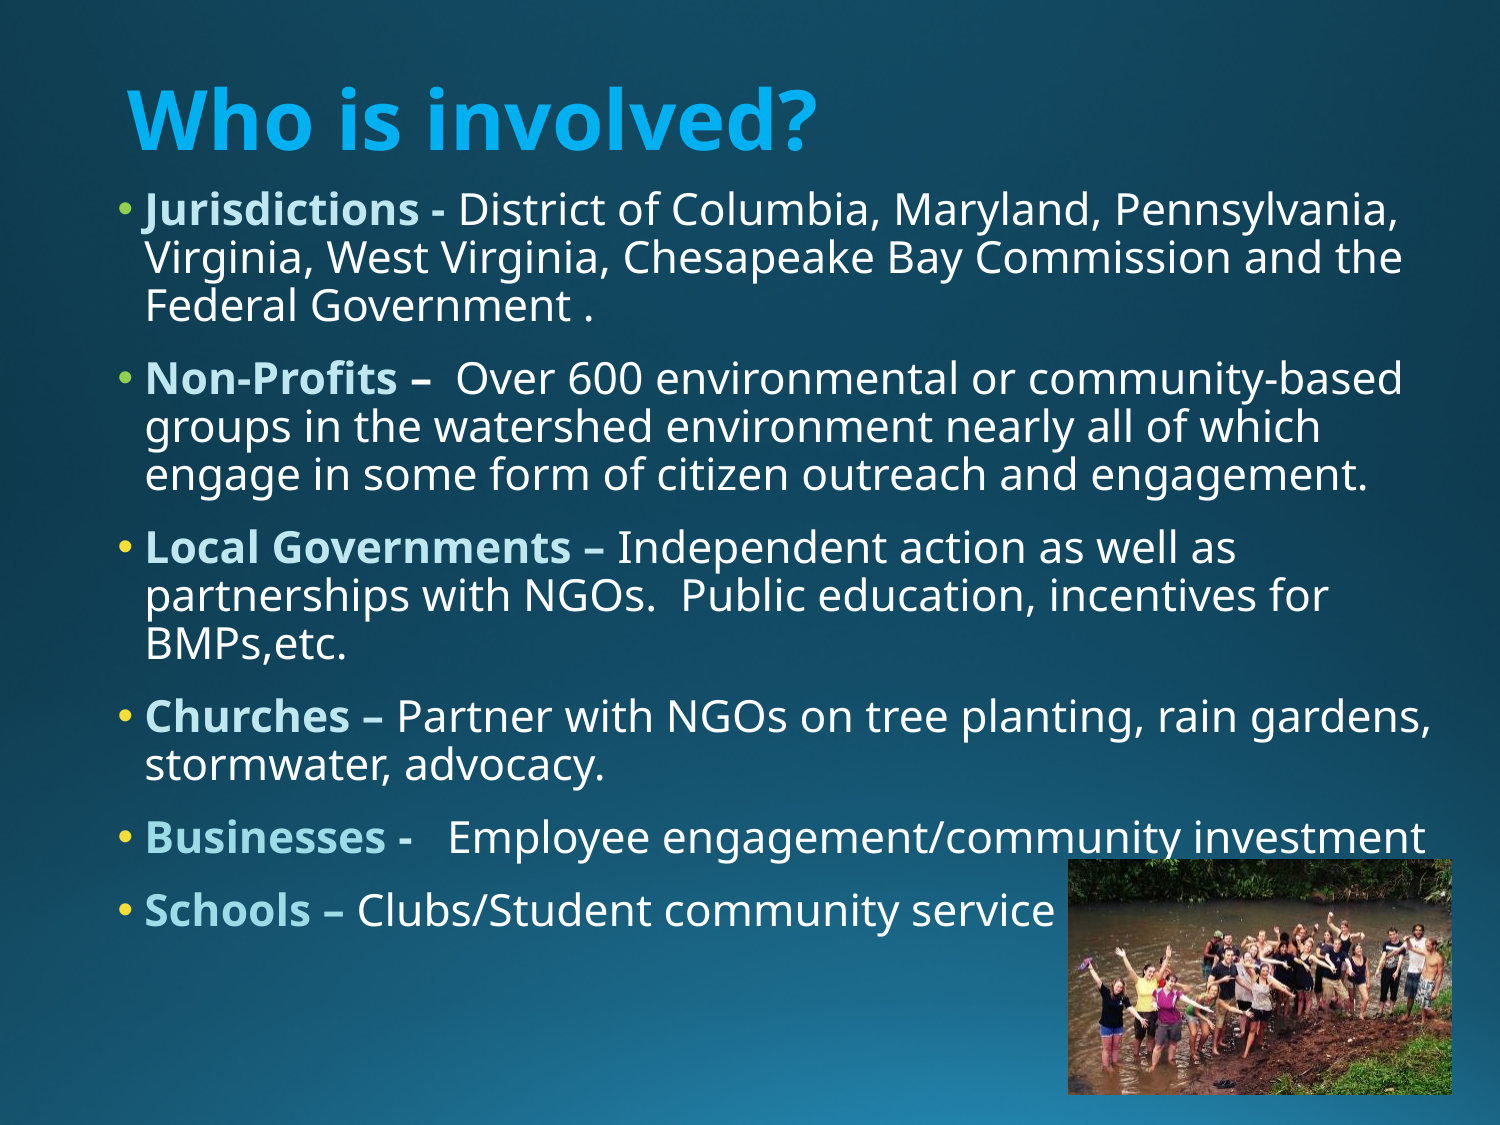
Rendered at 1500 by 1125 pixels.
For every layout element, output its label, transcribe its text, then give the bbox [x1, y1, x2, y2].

title Who is involved? [112, 14, 1407, 179]
list Jurisdictions - District of Columbia, Maryland, Pennsylvania, Virginia, West Virginia, Chesapeake Bay Commission and the Federal Government . Non-Profits – Over 600 environmental or community-based groups in the watershed environment nearly all of which engage in some form of citizen outreach and engagement. Local Governments – Independent action as well as partnerships with NGOs. Public education, incentives for BMPs,etc. Churches – Partner with NGOs on tree planting, rain gardens, stormwater, advocacy. Businesses - Employee engagement/community investment Schools – Clubs/Student community service [102, 179, 1452, 948]
picture [0, 0, 1500, 1125]
